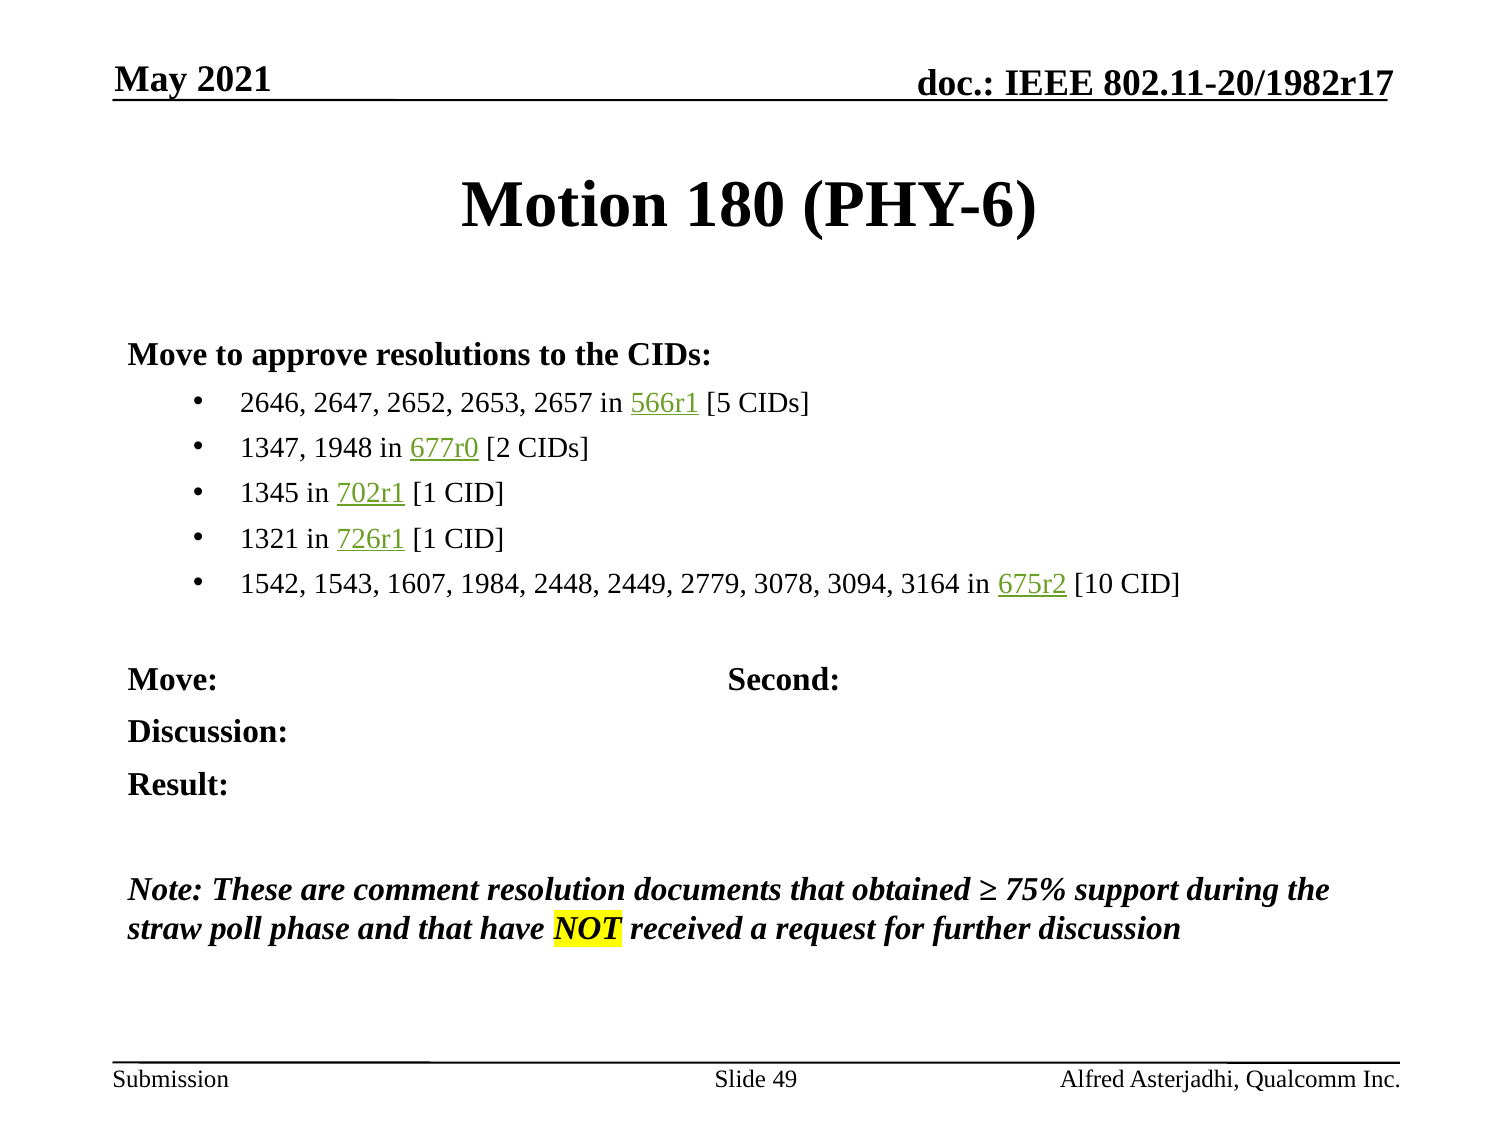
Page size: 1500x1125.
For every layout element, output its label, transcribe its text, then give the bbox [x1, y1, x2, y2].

slide_number Slide 49 [712, 1061, 800, 1123]
list Move to approve resolutions to the CIDs: 2646, 2647, 2652, 2653, 2657 in 566r1 [5 CIDs] 1347, 1948 in 677r0 [2 CIDs] 1345 in 702r1 [1 CID] 1321 in 726r1 [1 CID] 1542, 1543, 1607, 1984, 2448, 2449, 2779, 3078, 3094, 3164 in 675r2 [10 CID] Move: Second: Discussion: Result: Note: These are comment resolution documents that obtained ≥ 75% support during the straw poll phase and that have NOT received a request for further discussion [112, 324, 1388, 1063]
footer Alfred Asterjadhi, Qualcomm Inc. [878, 1061, 1402, 1093]
title Motion 180 (PHY-6) [112, 112, 1388, 288]
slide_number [114, 54, 423, 100]
